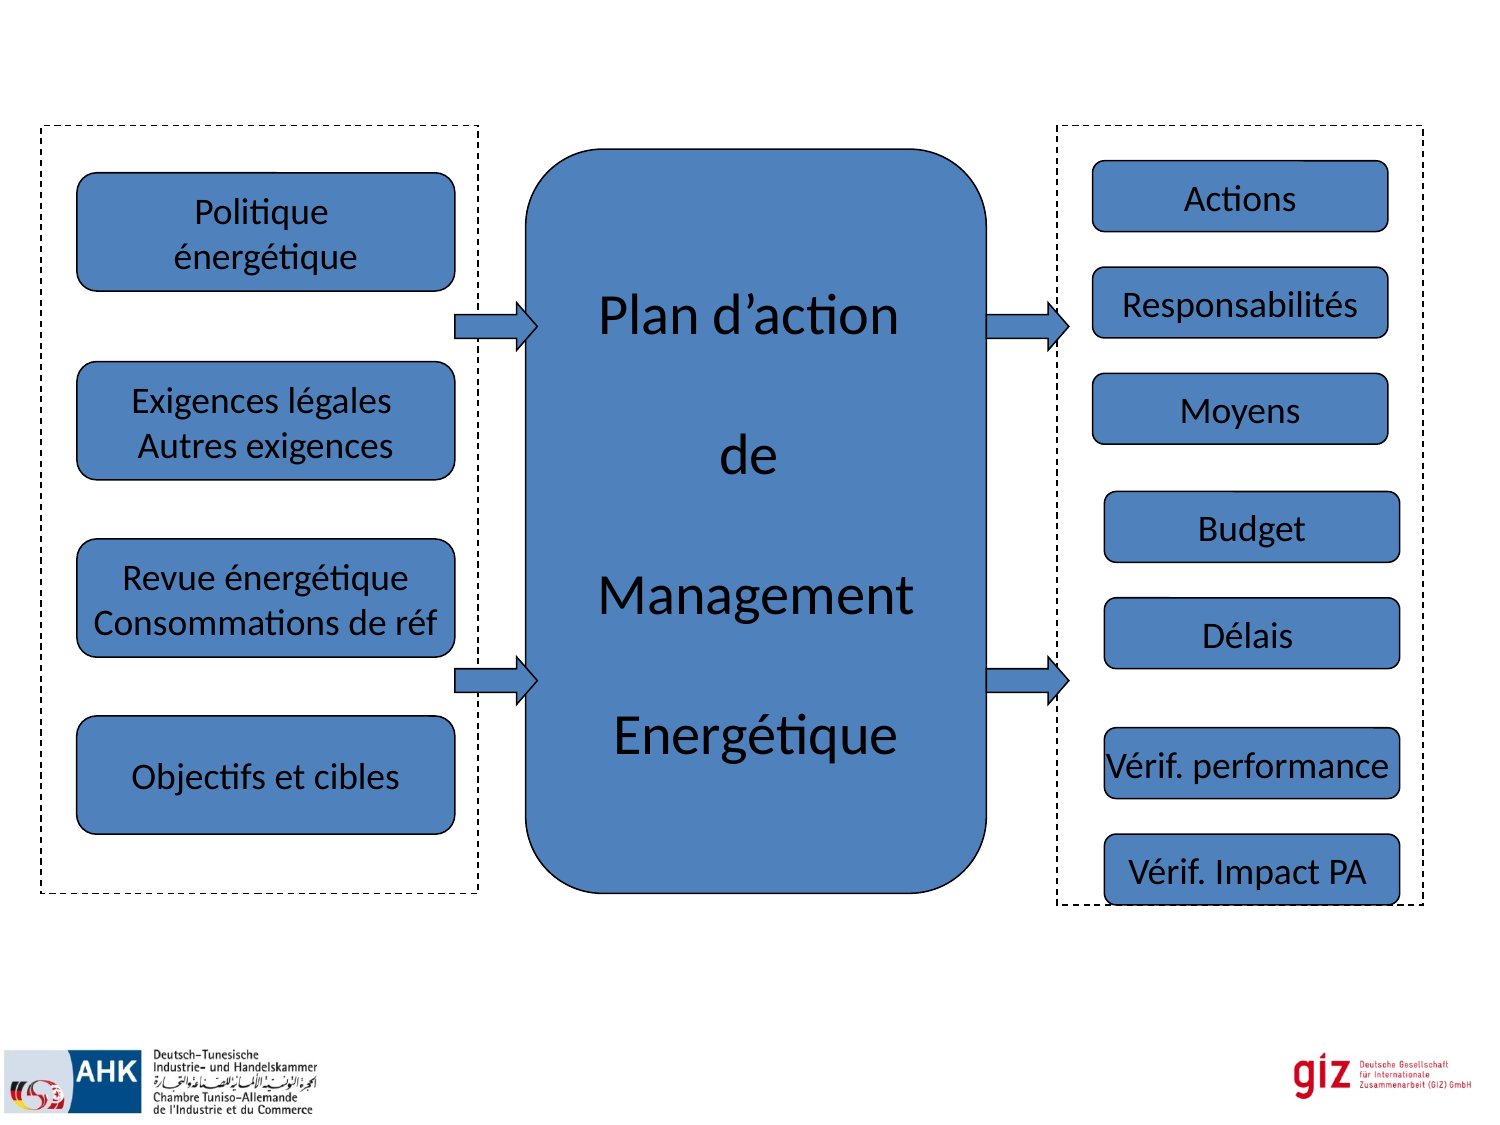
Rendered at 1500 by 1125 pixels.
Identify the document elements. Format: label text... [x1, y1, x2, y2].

text_box Plan d’action de Management Energétique [525, 149, 987, 894]
text_box Vérif. performance [1104, 727, 1400, 799]
text_box [454, 302, 538, 351]
text_box [41, 125, 479, 894]
text_box [986, 302, 1069, 351]
text_box [986, 656, 1069, 705]
text_box Vérif. Impact PA [1104, 834, 1400, 905]
text_box [1057, 125, 1424, 906]
picture [1275, 1031, 1500, 1125]
picture [3, 1049, 317, 1114]
text_box [454, 656, 538, 705]
